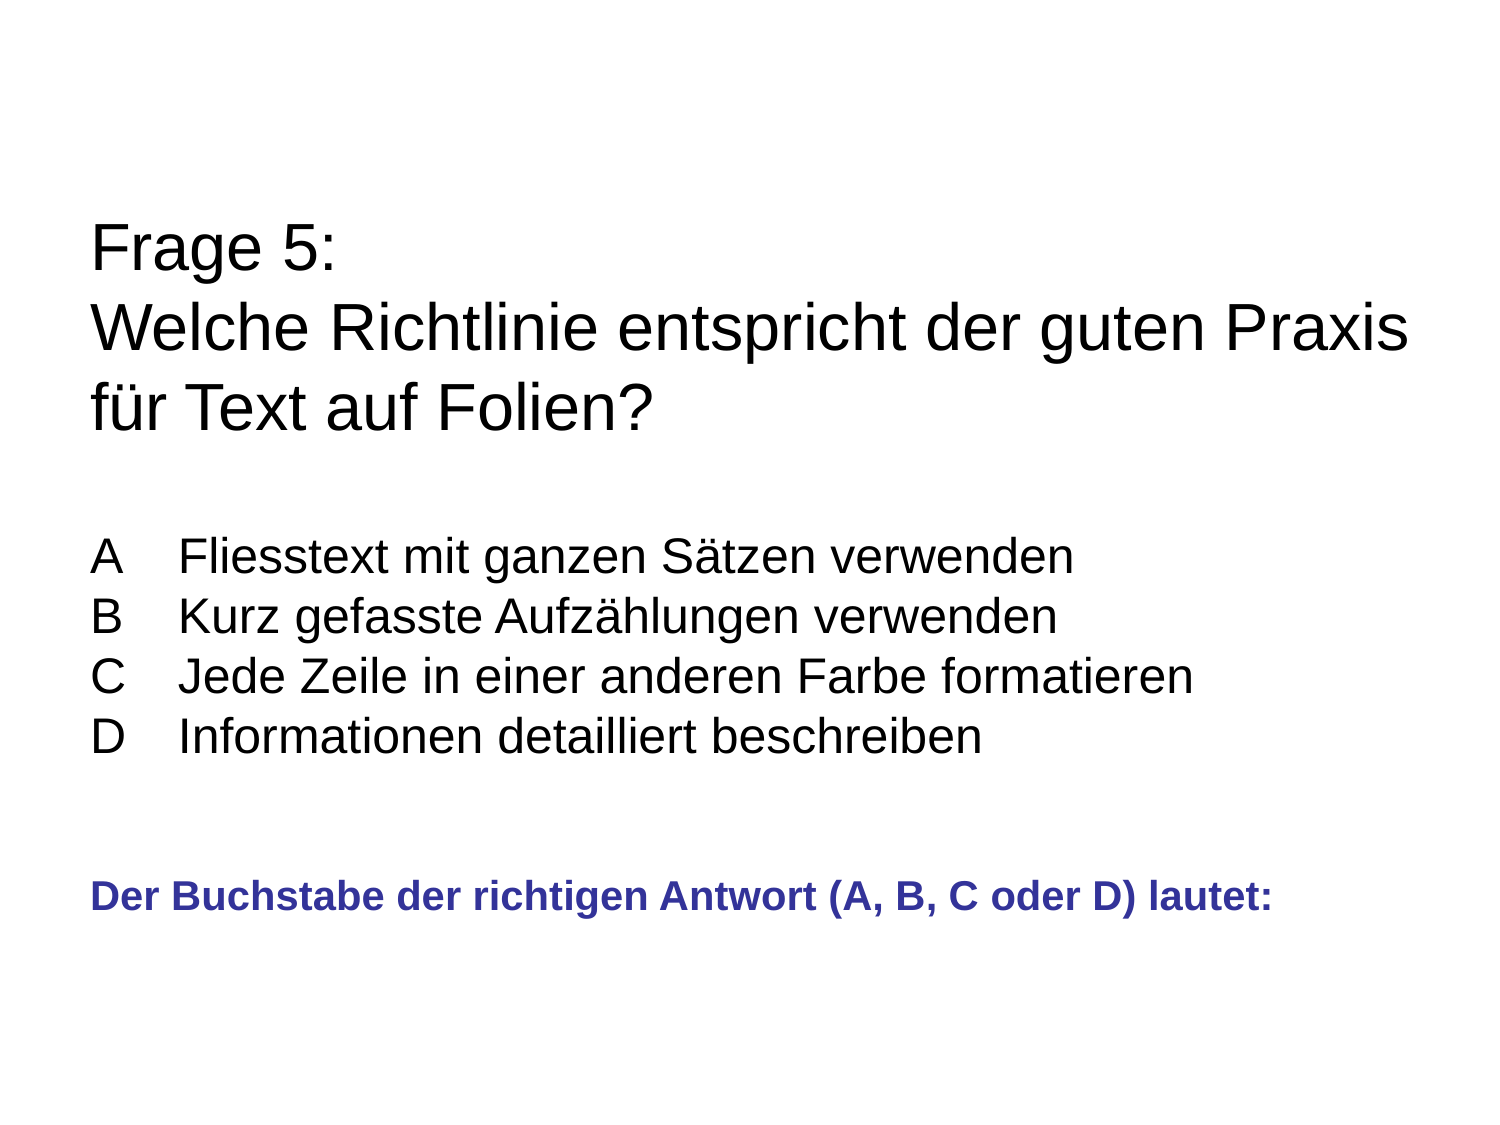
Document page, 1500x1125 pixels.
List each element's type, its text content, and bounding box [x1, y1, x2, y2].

title Frage 5: Welche Richtlinie entspricht der guten Praxis für Text auf Folien? A Fliesstext mit ganzen Sätzen verwenden B Kurz gefasste Aufzählungen verwenden C Jede Zeile in einer anderen Farbe formatieren D Informationen detailliert beschreiben Der Buchstabe der richtigen Antwort (A, B, C oder D) lautet: [74, 44, 1459, 1083]
